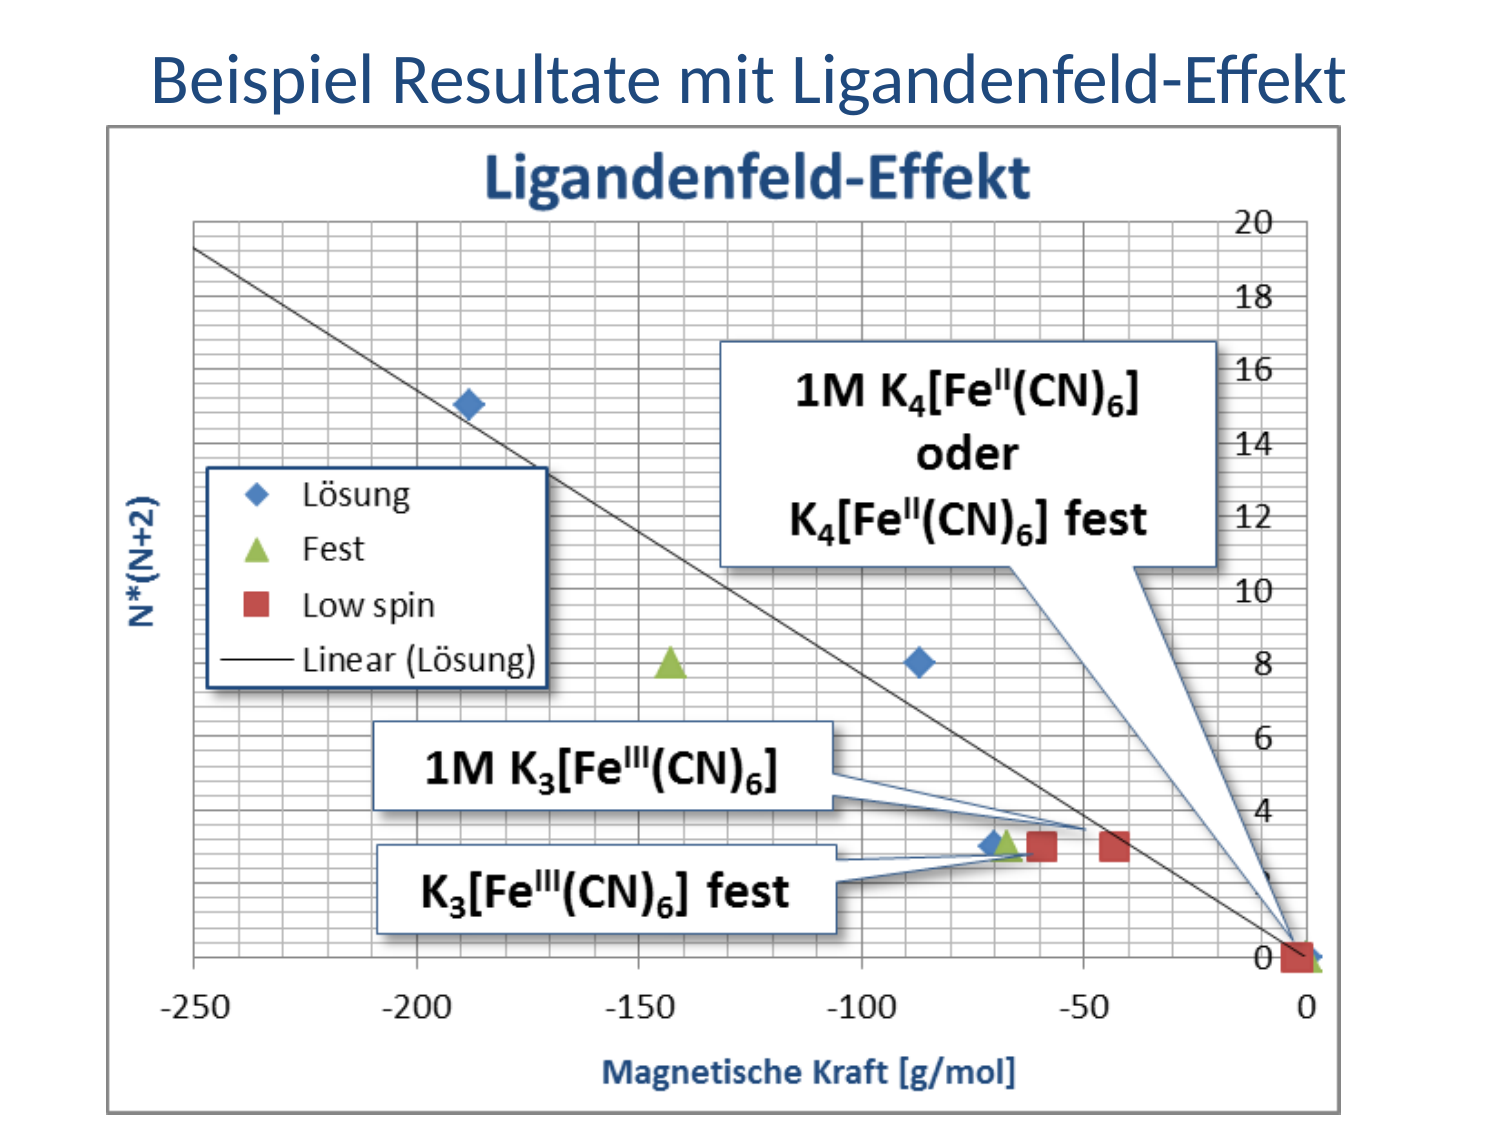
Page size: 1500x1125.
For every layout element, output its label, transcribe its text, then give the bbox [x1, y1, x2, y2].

picture [106, 125, 1341, 1115]
title Beispiel Resultate mit Ligandenfeld-Effekt [0, 0, 1500, 149]
